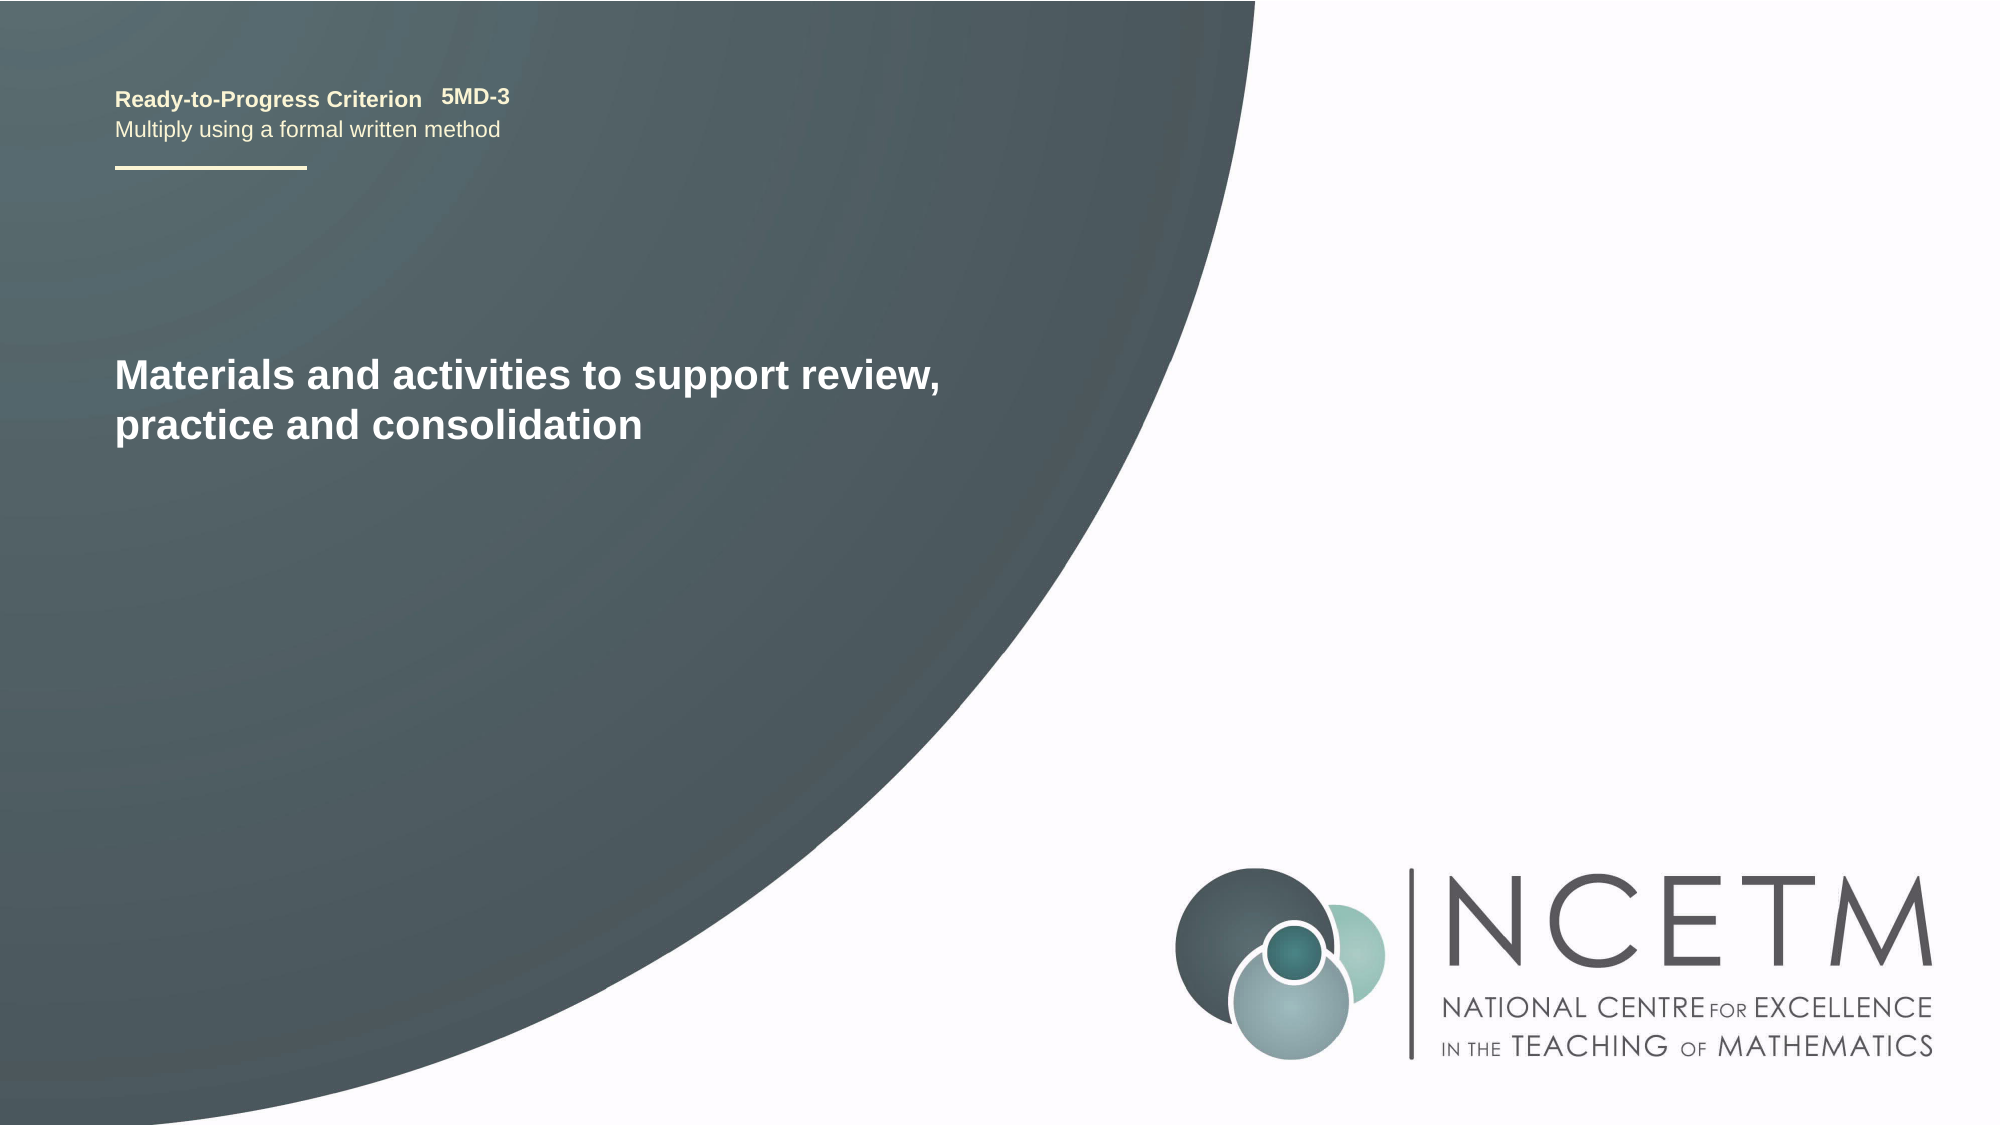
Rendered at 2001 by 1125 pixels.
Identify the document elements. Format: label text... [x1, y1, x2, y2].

picture [0, 1, 2001, 1125]
list Multiply using a formal written method [99, 109, 1121, 160]
list 5MD-3 [426, 77, 622, 127]
